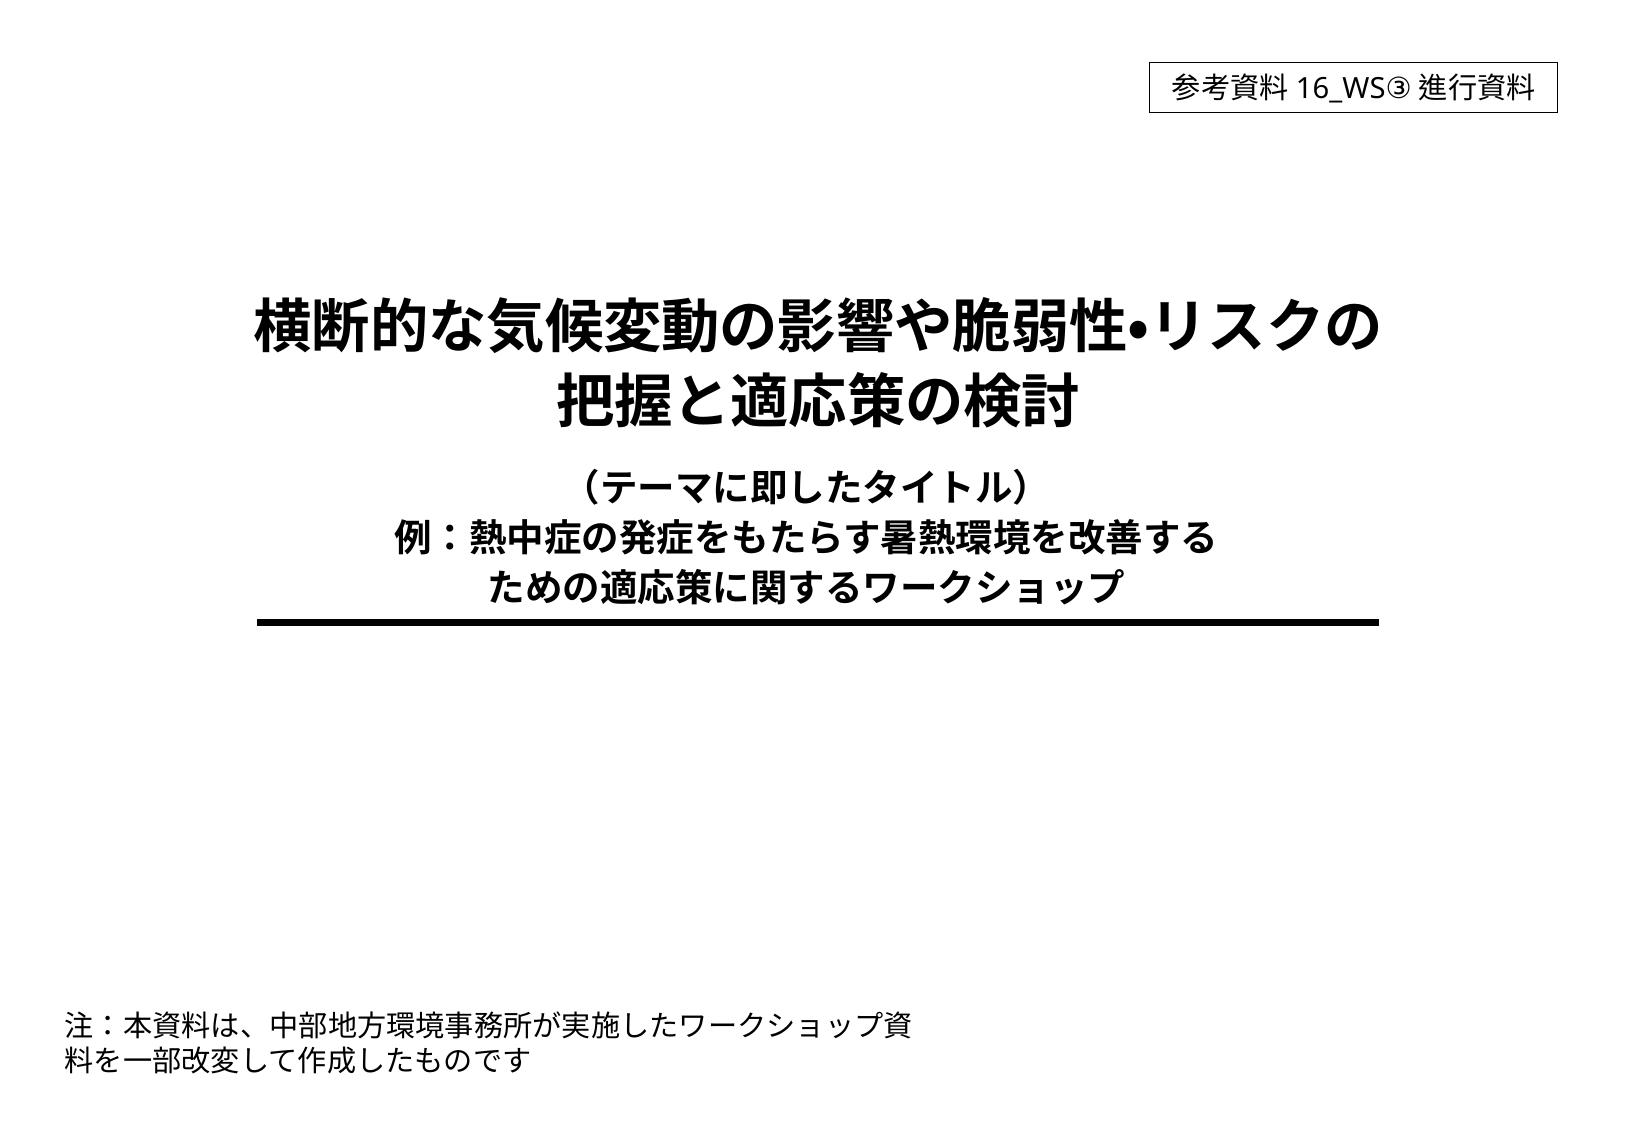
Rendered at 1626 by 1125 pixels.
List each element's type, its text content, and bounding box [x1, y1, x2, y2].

text_box 注：本資料は、中部地方環境事務所が実施したワークショップ資料を一部改変して作成したものです [49, 999, 950, 1085]
text_box （テーマに即したタイトル） 例：熱中症の発症をもたらす暑熱環境を改善する ための適応策に関するワークショップ [197, 441, 1415, 617]
title 横断的な気候変動の影響や脆弱性・リスクの 把握と適応策の検討 [209, 266, 1427, 442]
text_box 参考資料16_WS③進行資料 [1149, 62, 1558, 113]
